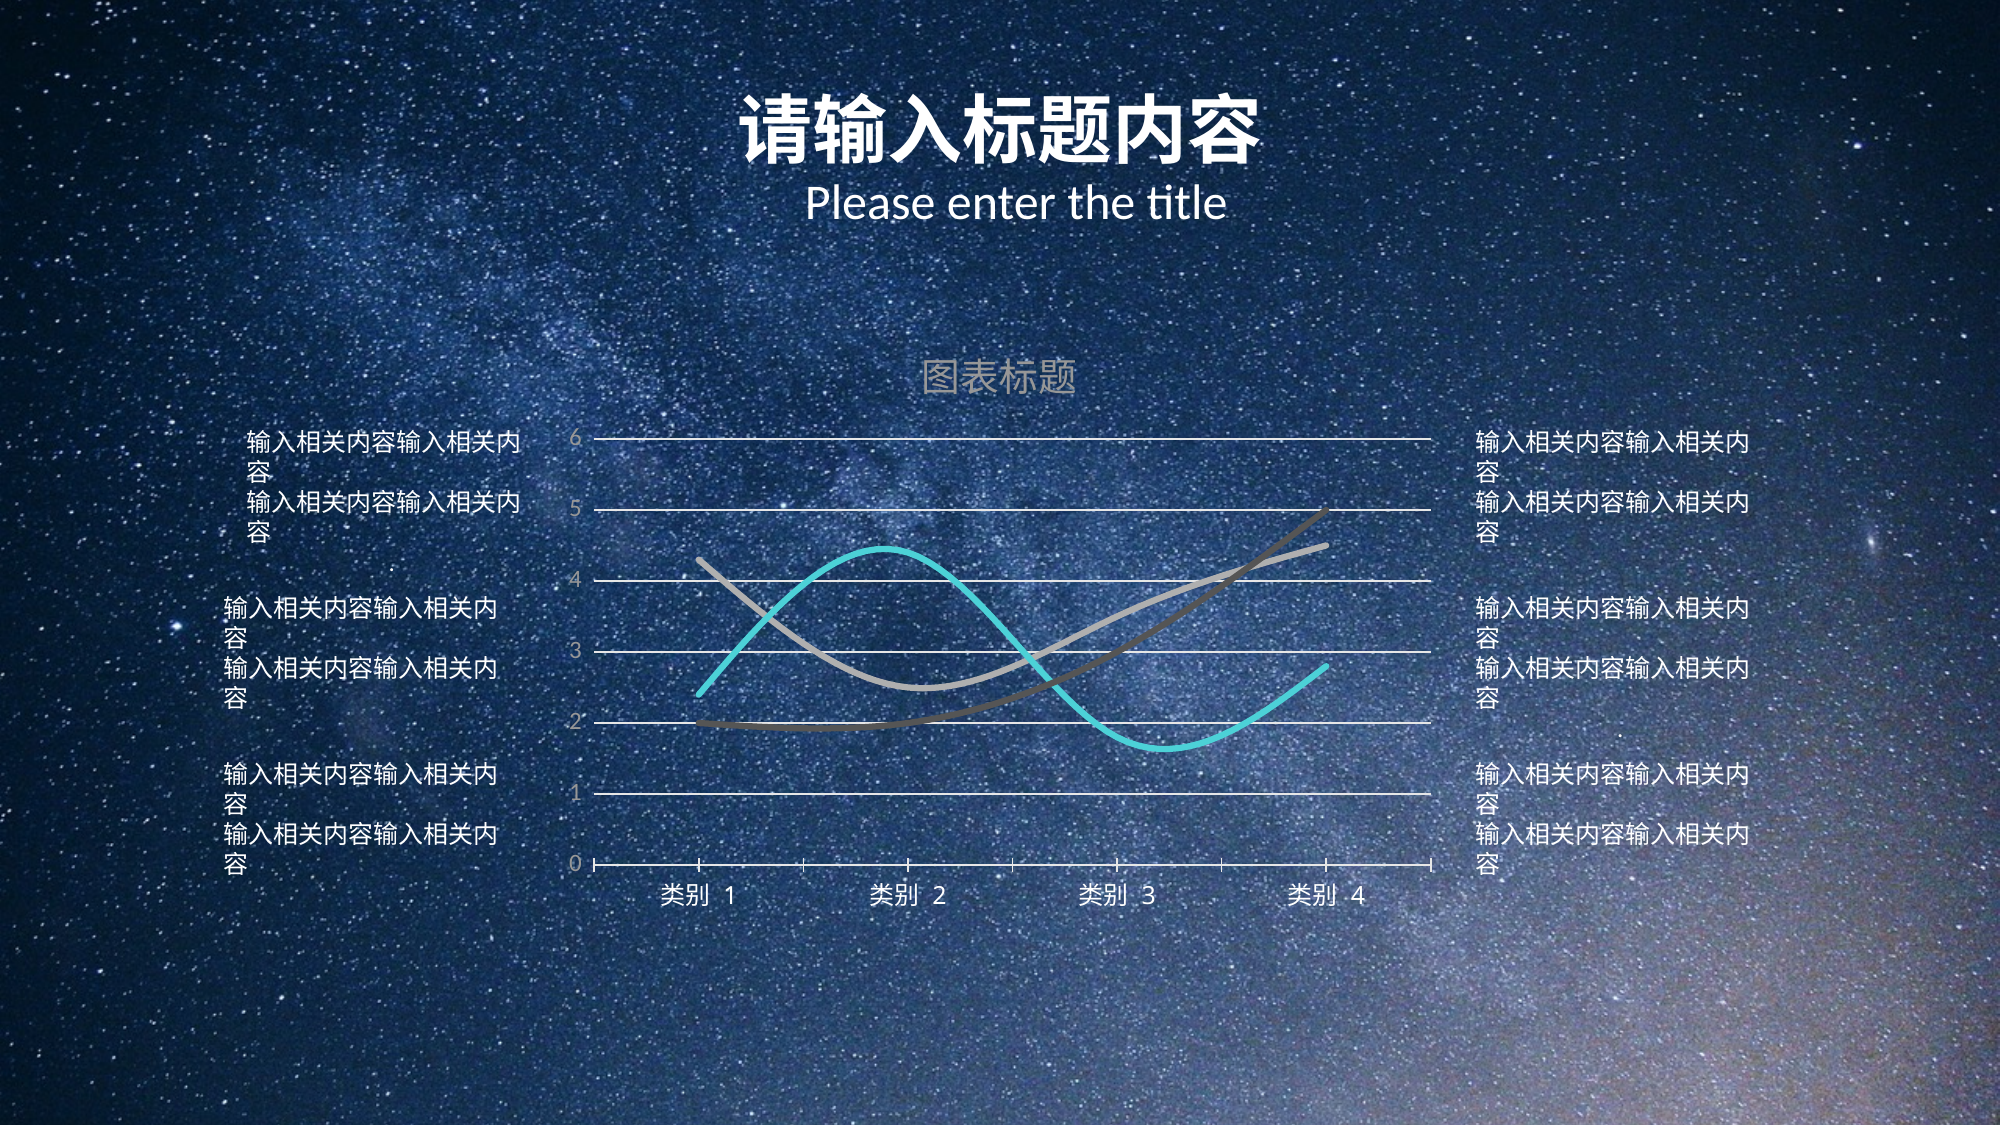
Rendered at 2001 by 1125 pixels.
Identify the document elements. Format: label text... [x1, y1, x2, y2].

text_box 输入相关内容输入相关内容 输入相关内容输入相关内容 [1460, 751, 1780, 886]
text_box 输入相关内容输入相关内容 输入相关内容输入相关内容 [208, 751, 528, 886]
picture [0, 0, 2000, 1125]
text_box Please enter the title [790, 162, 1243, 237]
chart [551, 314, 1449, 925]
text_box 请输入标题内容 [722, 74, 1278, 180]
text_box 输入相关内容输入相关内容 输入相关内容输入相关内容 . [232, 419, 551, 584]
text_box 输入相关内容输入相关内容 输入相关内容输入相关内容 . [1460, 585, 1780, 750]
text_box 输入相关内容输入相关内容 输入相关内容输入相关内容 [1460, 419, 1780, 554]
text_box 输入相关内容输入相关内容 输入相关内容输入相关内容 [208, 585, 528, 720]
